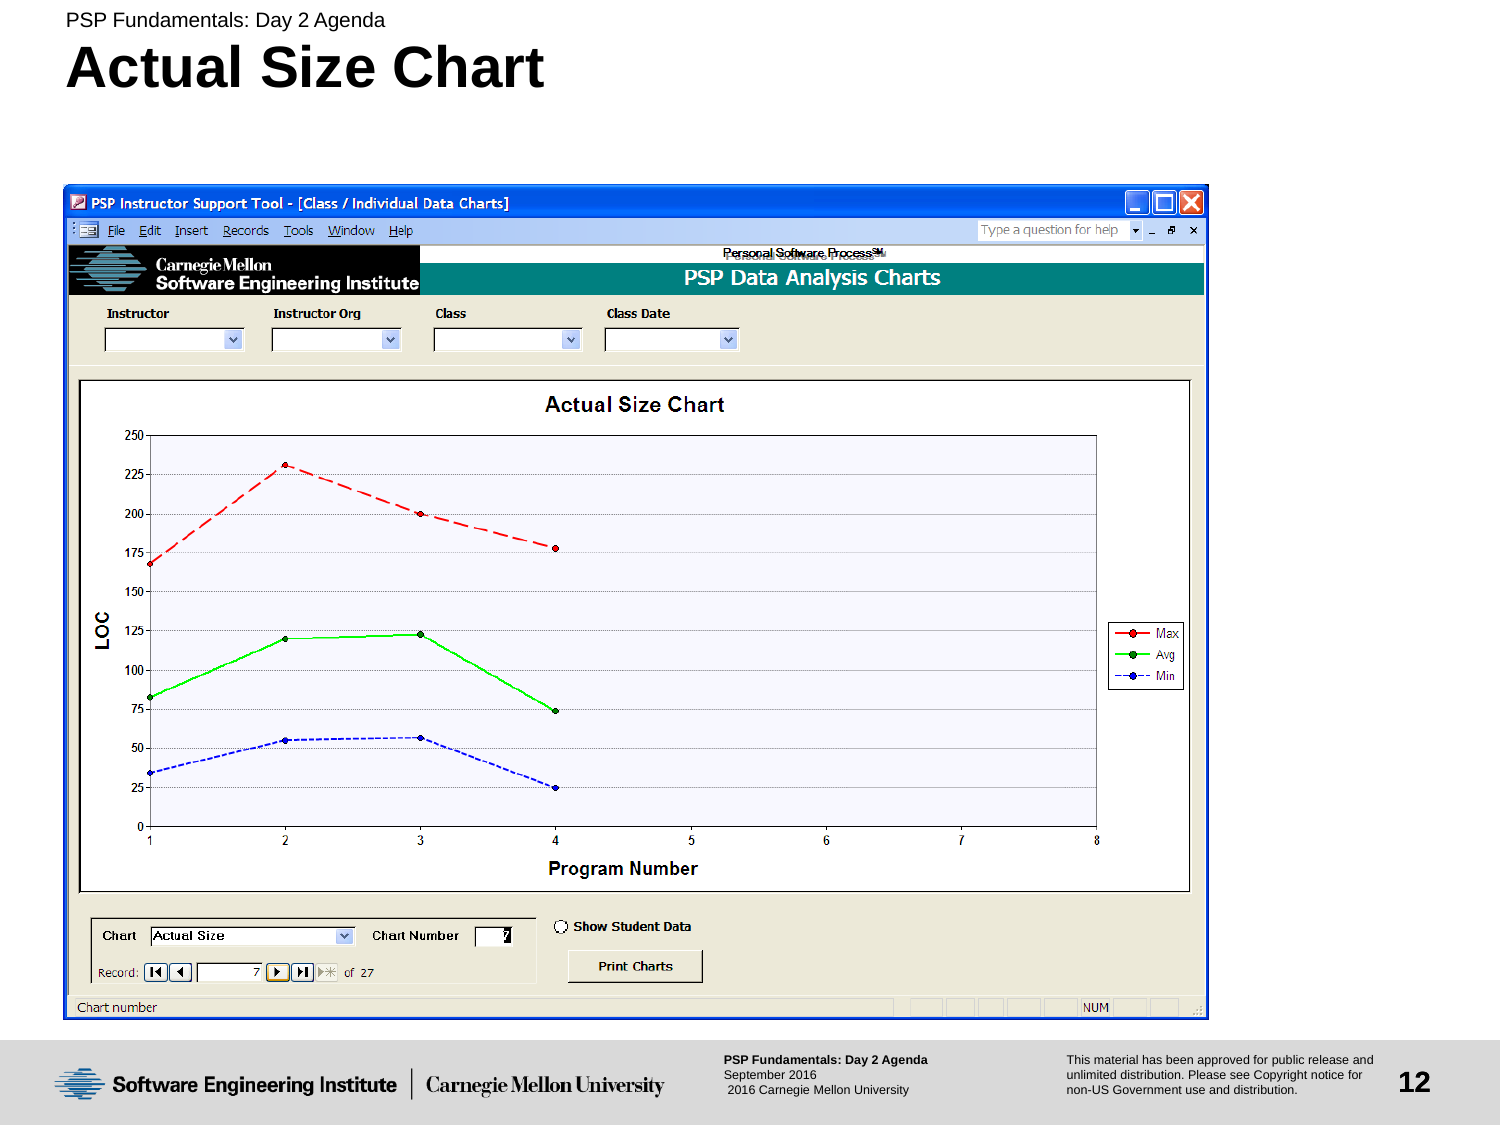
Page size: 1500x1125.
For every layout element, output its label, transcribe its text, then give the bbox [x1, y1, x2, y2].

picture [46, 1061, 673, 1104]
picture [63, 184, 1209, 1021]
title Actual Size Chart [65, 37, 1430, 148]
